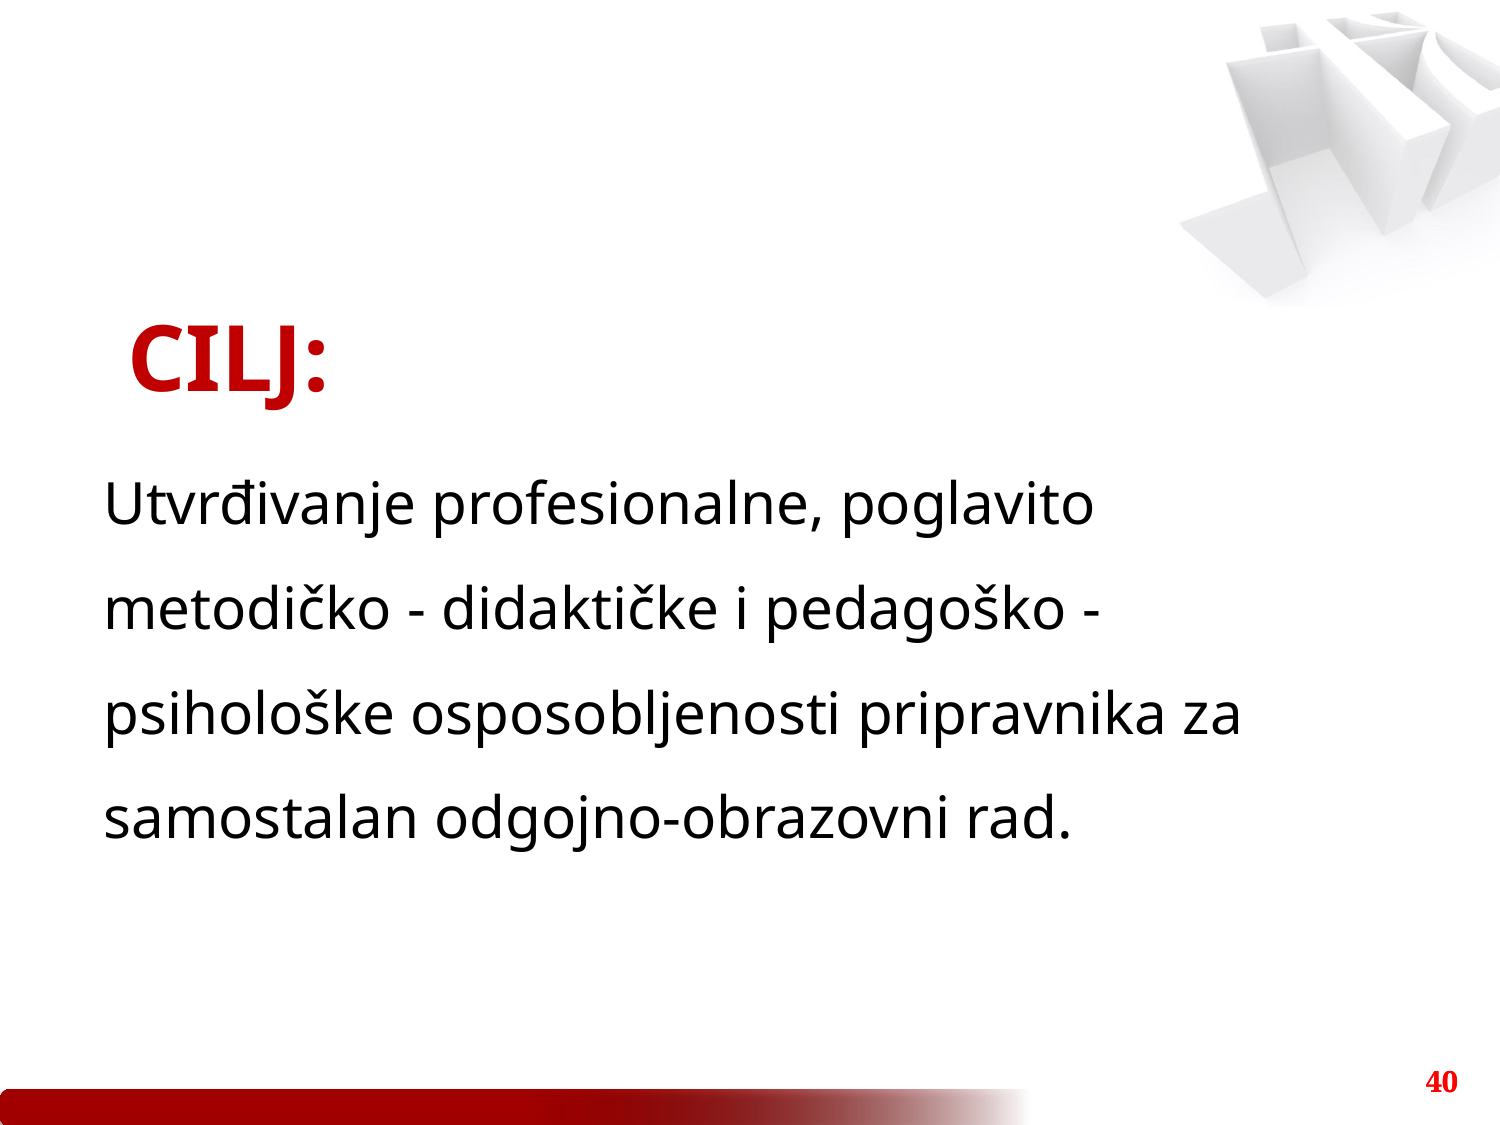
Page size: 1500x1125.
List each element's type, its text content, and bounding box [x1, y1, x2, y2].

list Utvrđivanje profesionalne, poglavito metodičko - didaktičke i pedagoško - psihološke osposobljenosti pripravnika za samostalan odgojno-obrazovni rad. [88, 373, 1400, 909]
picture [1171, 0, 1500, 307]
title CILJ: [112, 243, 1388, 373]
